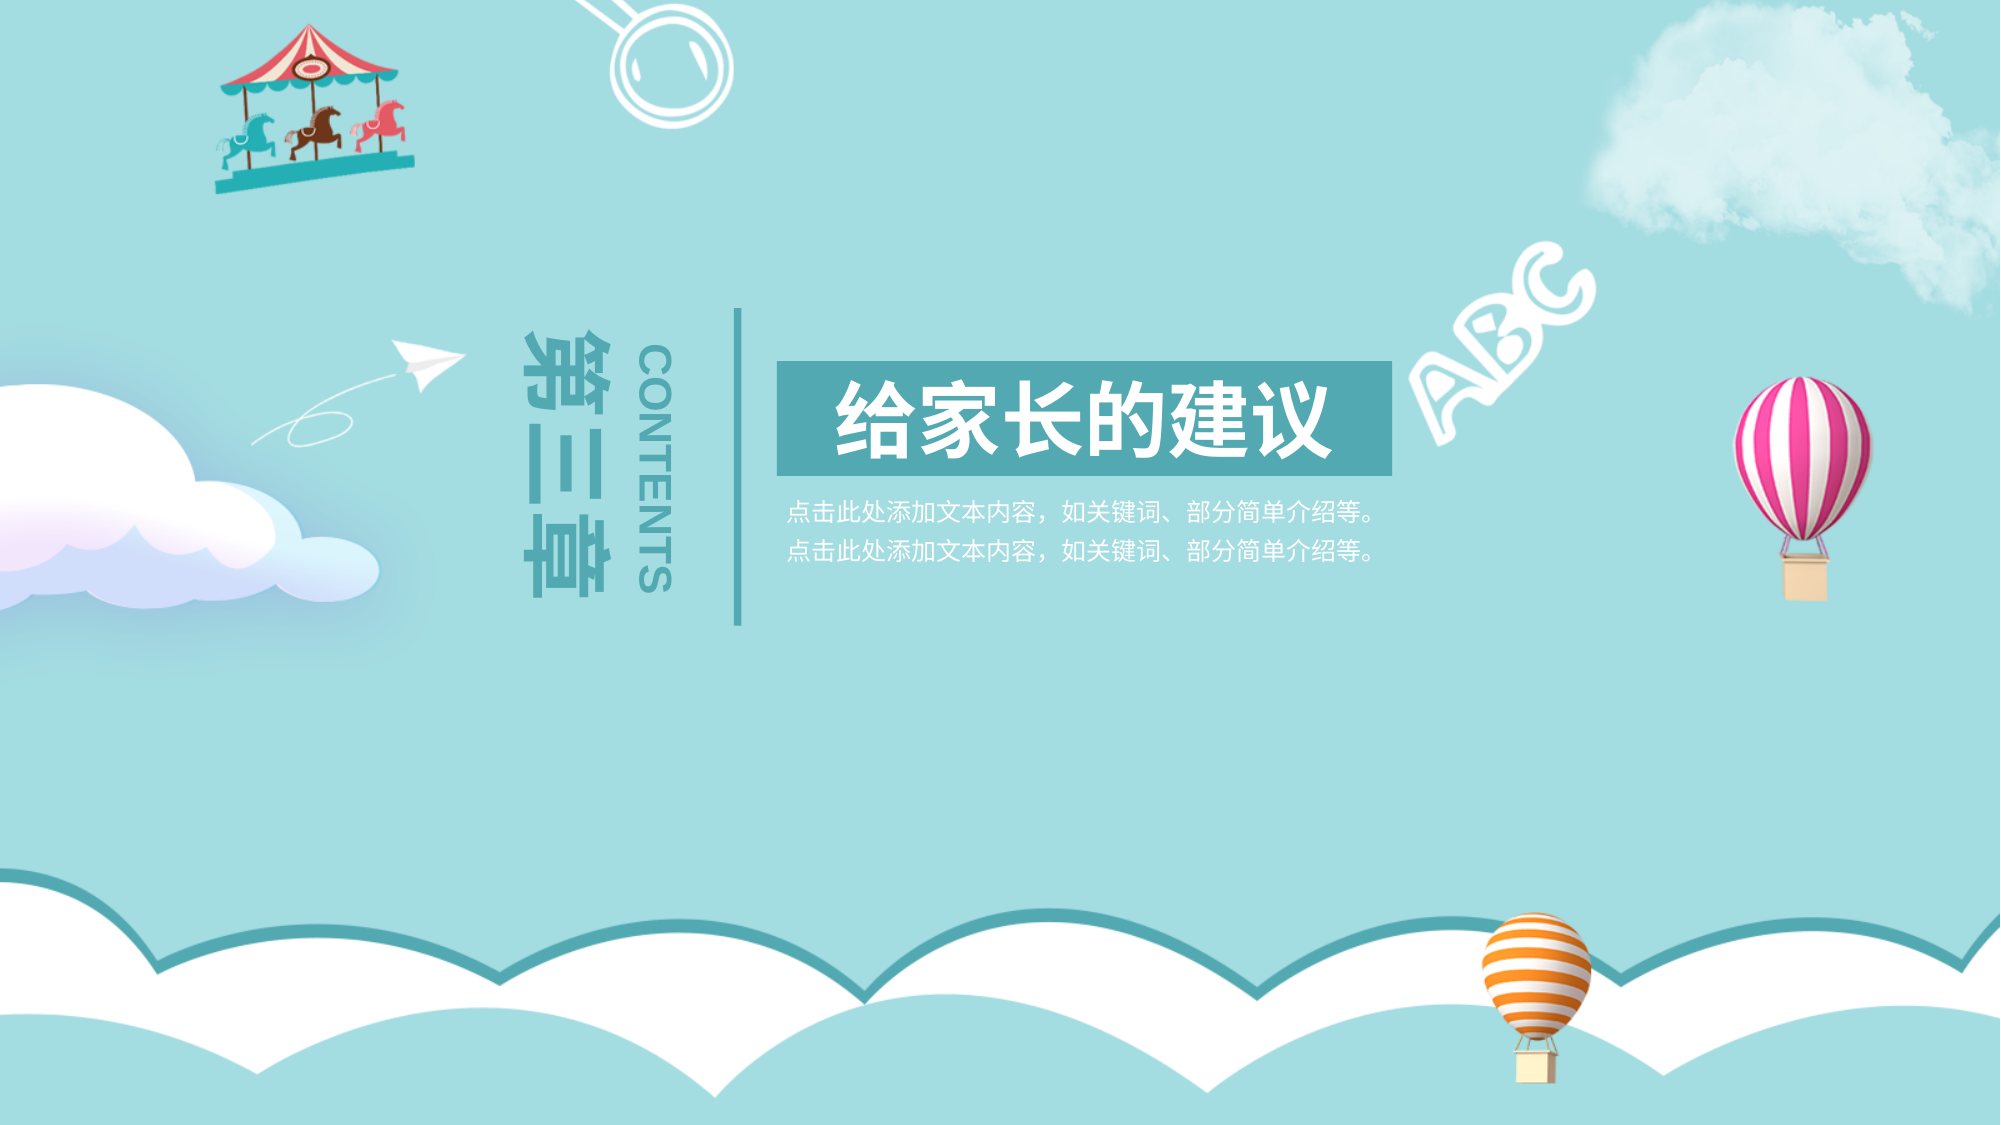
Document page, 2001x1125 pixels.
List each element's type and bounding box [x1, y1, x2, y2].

text_box [763, 361, 1411, 570]
picture [0, 0, 2000, 1125]
